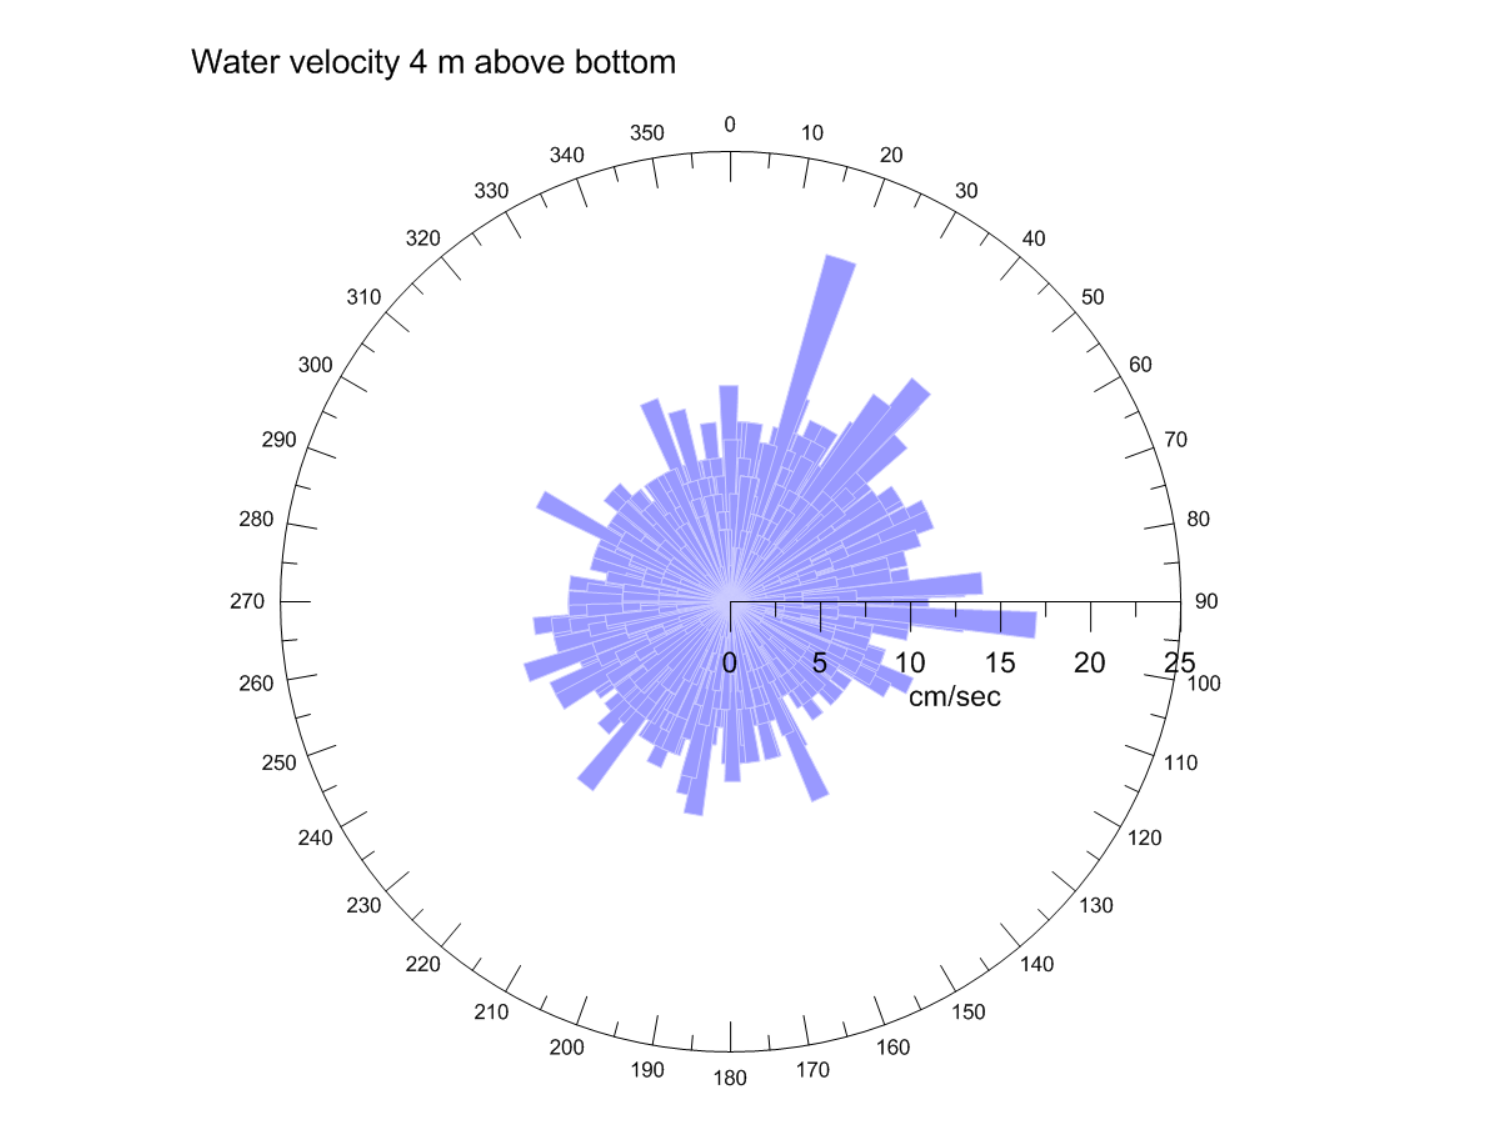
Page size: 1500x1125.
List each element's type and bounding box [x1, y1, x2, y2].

picture [190, 35, 1310, 1089]
